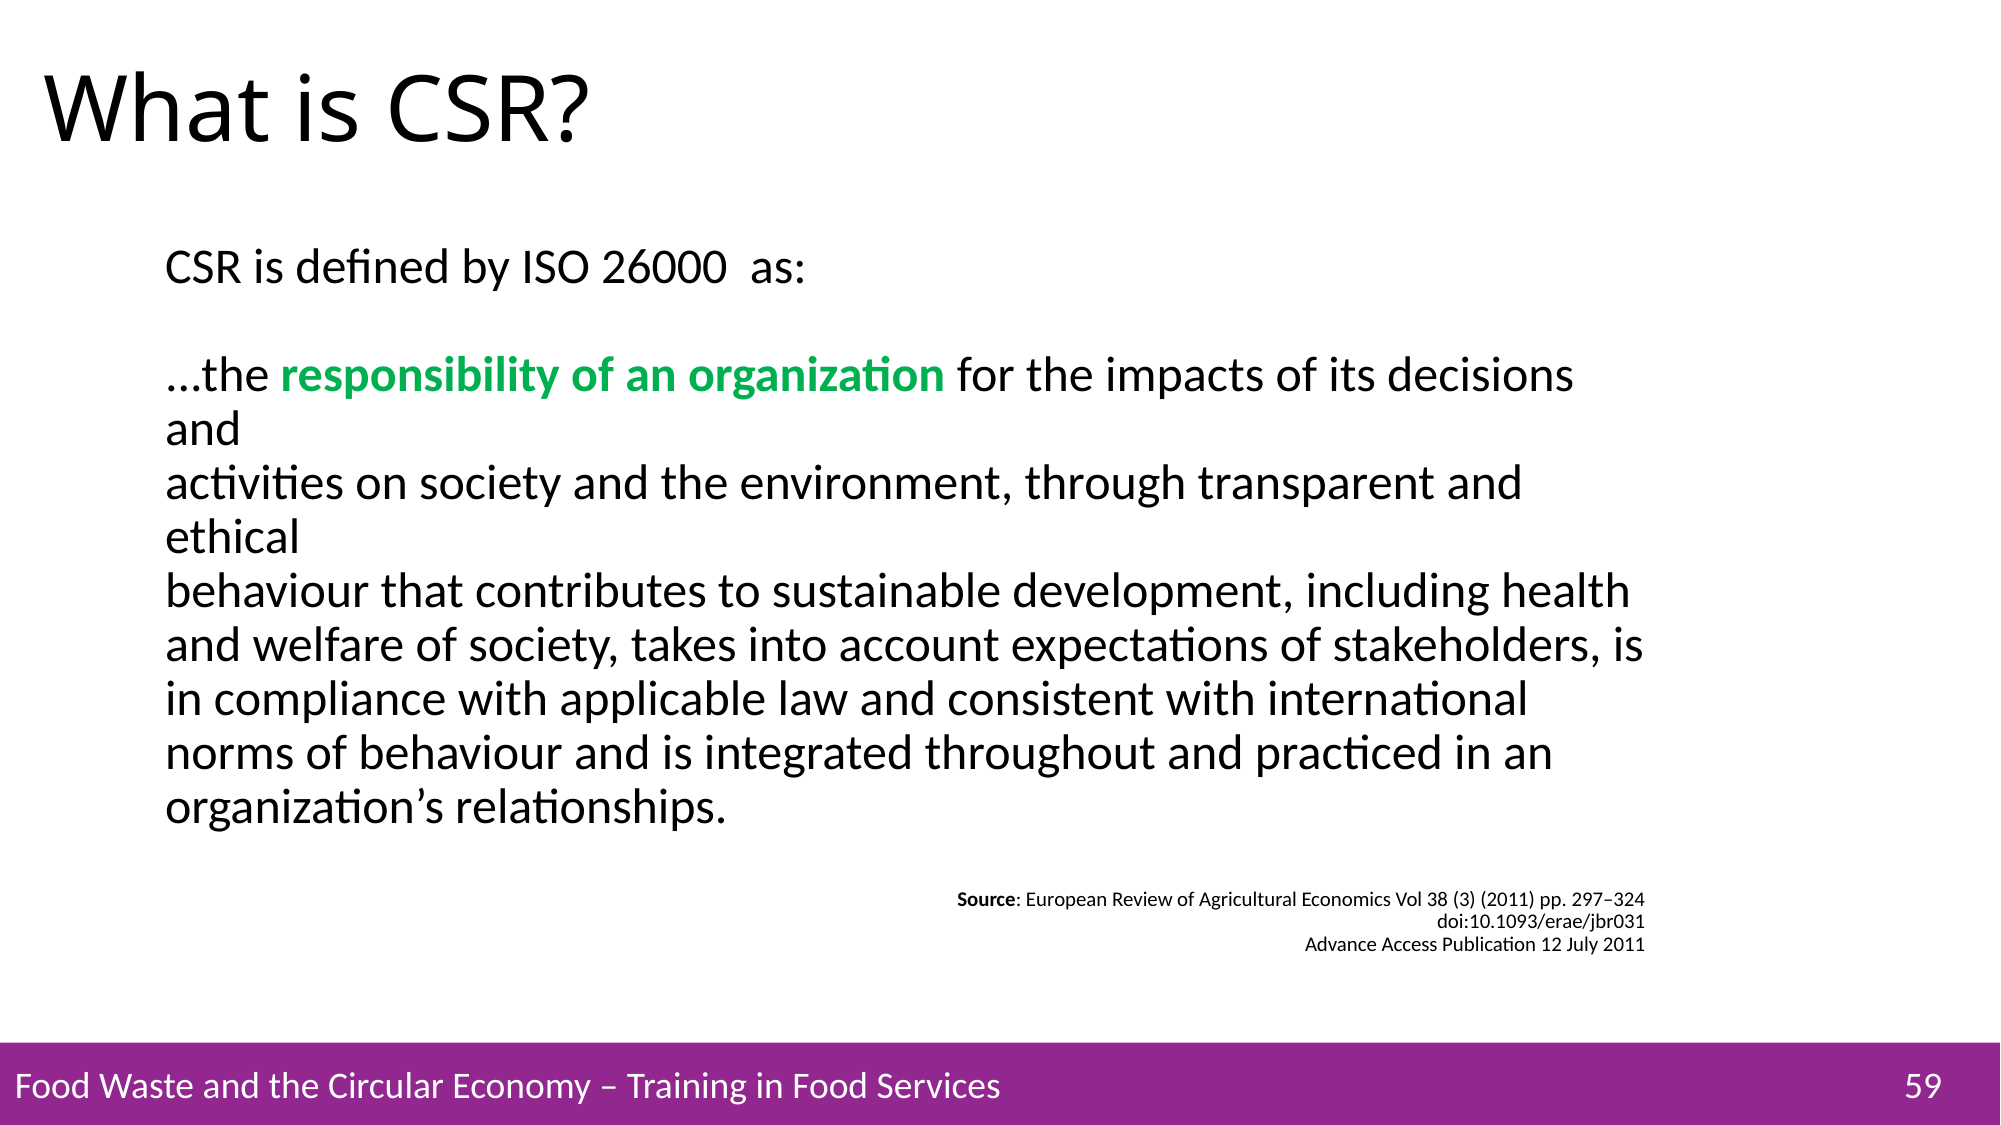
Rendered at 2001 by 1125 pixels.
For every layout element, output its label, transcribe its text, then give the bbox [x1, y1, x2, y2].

text_box CSR is defined by ISO 26000 as: ...the responsibility of an organization for the impacts of its decisions and activities on society and the environment, through transparent and ethical behaviour that contributes to sustainable development, including health and welfare of society, takes into account expectations of stakeholders, is in compliance with applicable law and consistent with international norms of behaviour and is integrated throughout and practiced in an organization’s relationships. Source: European Review of Agricultural Economics Vol 38 (3) (2011) pp. 297–324 doi:10.1093/erae/jbr031 Advance Access Publication 12 July 2011 [149, 172, 1661, 953]
text_box What is CSR? [28, 0, 1594, 224]
